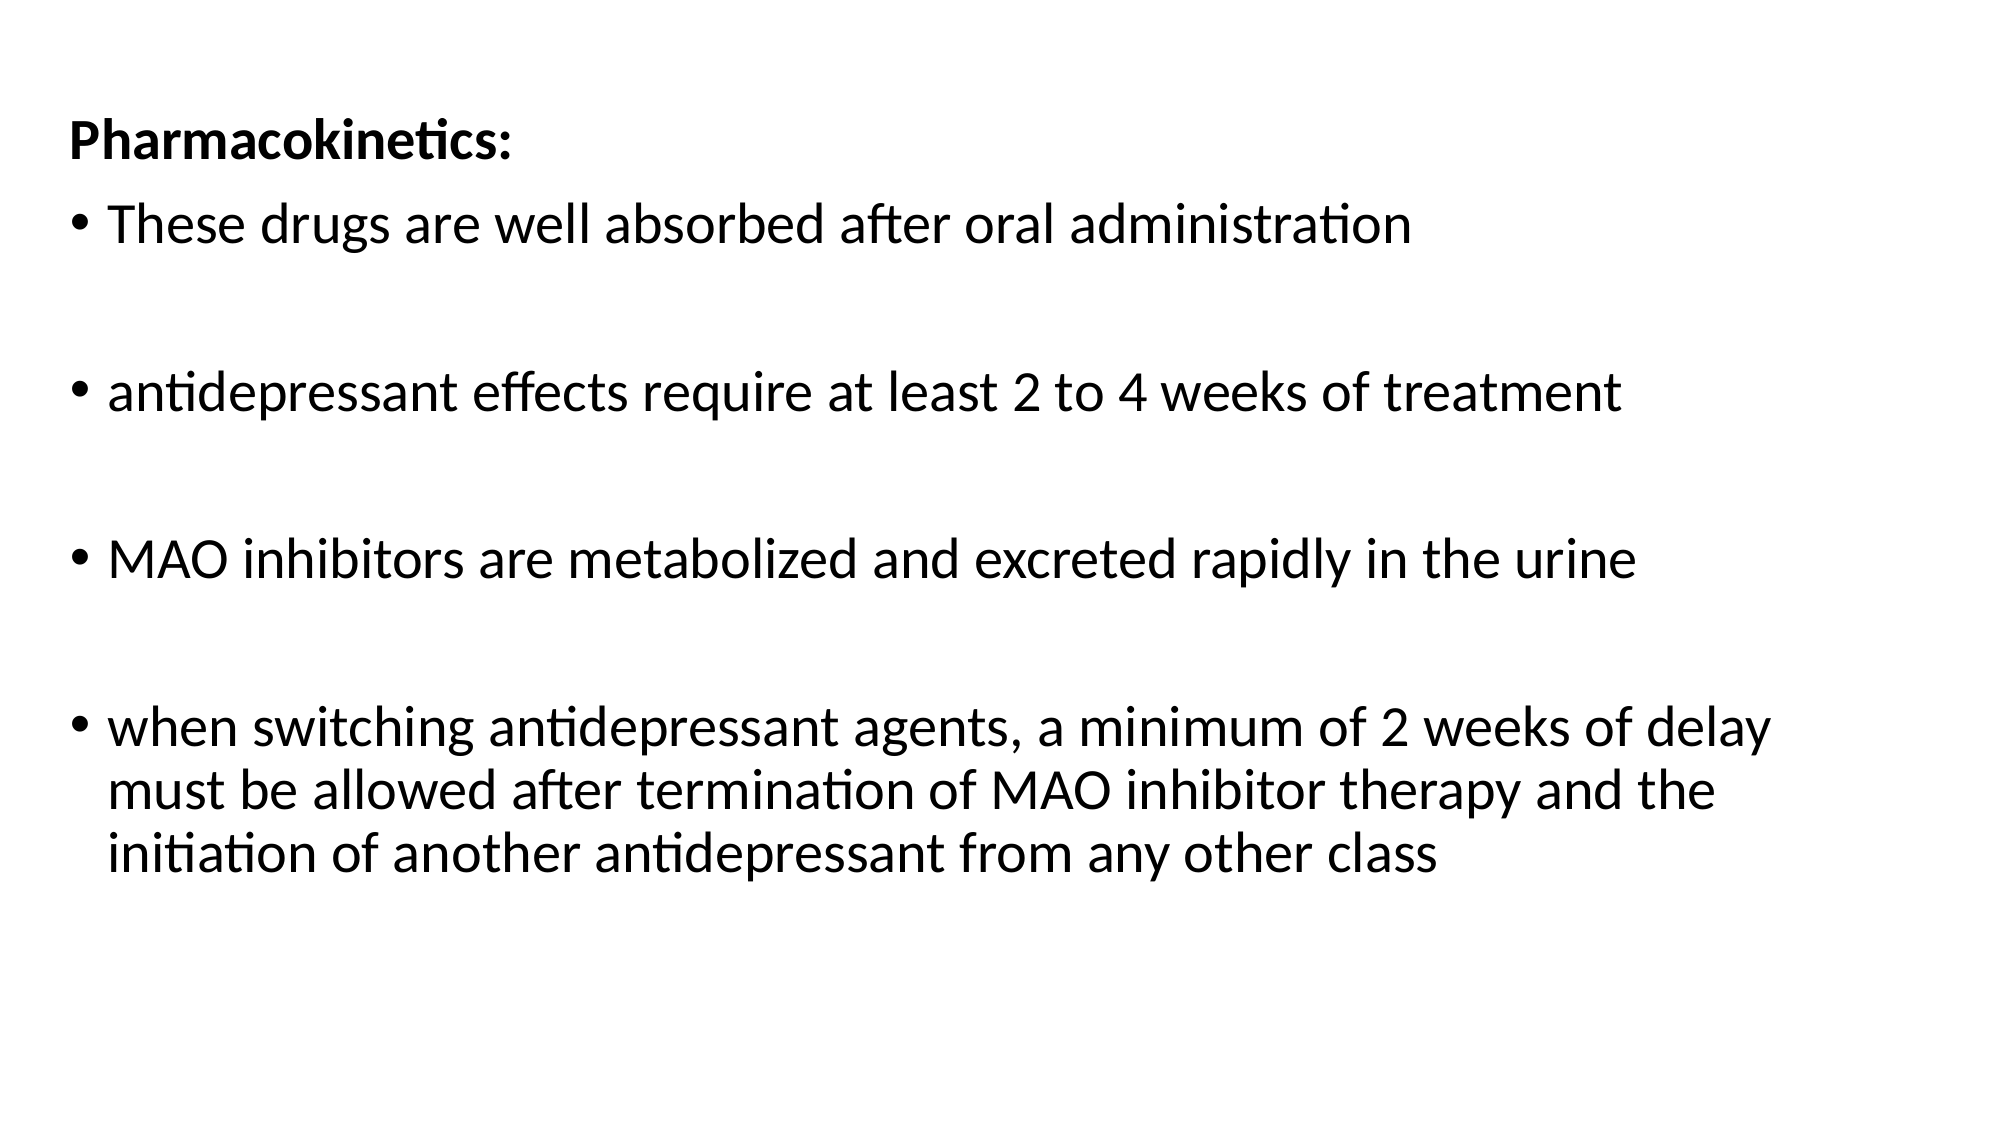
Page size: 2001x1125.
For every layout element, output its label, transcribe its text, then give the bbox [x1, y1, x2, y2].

list Pharmacokinetics: These drugs are well absorbed after oral administration antidepressant effects require at least 2 to 4 weeks of treatment MAO inhibitors are metabolized and excreted rapidly in the urine when switching antidepressant agents, a minimum of 2 weeks of delay must be allowed after termination of MAO inhibitor therapy and the initiation of another antidepressant from any other class [55, 101, 1863, 1014]
